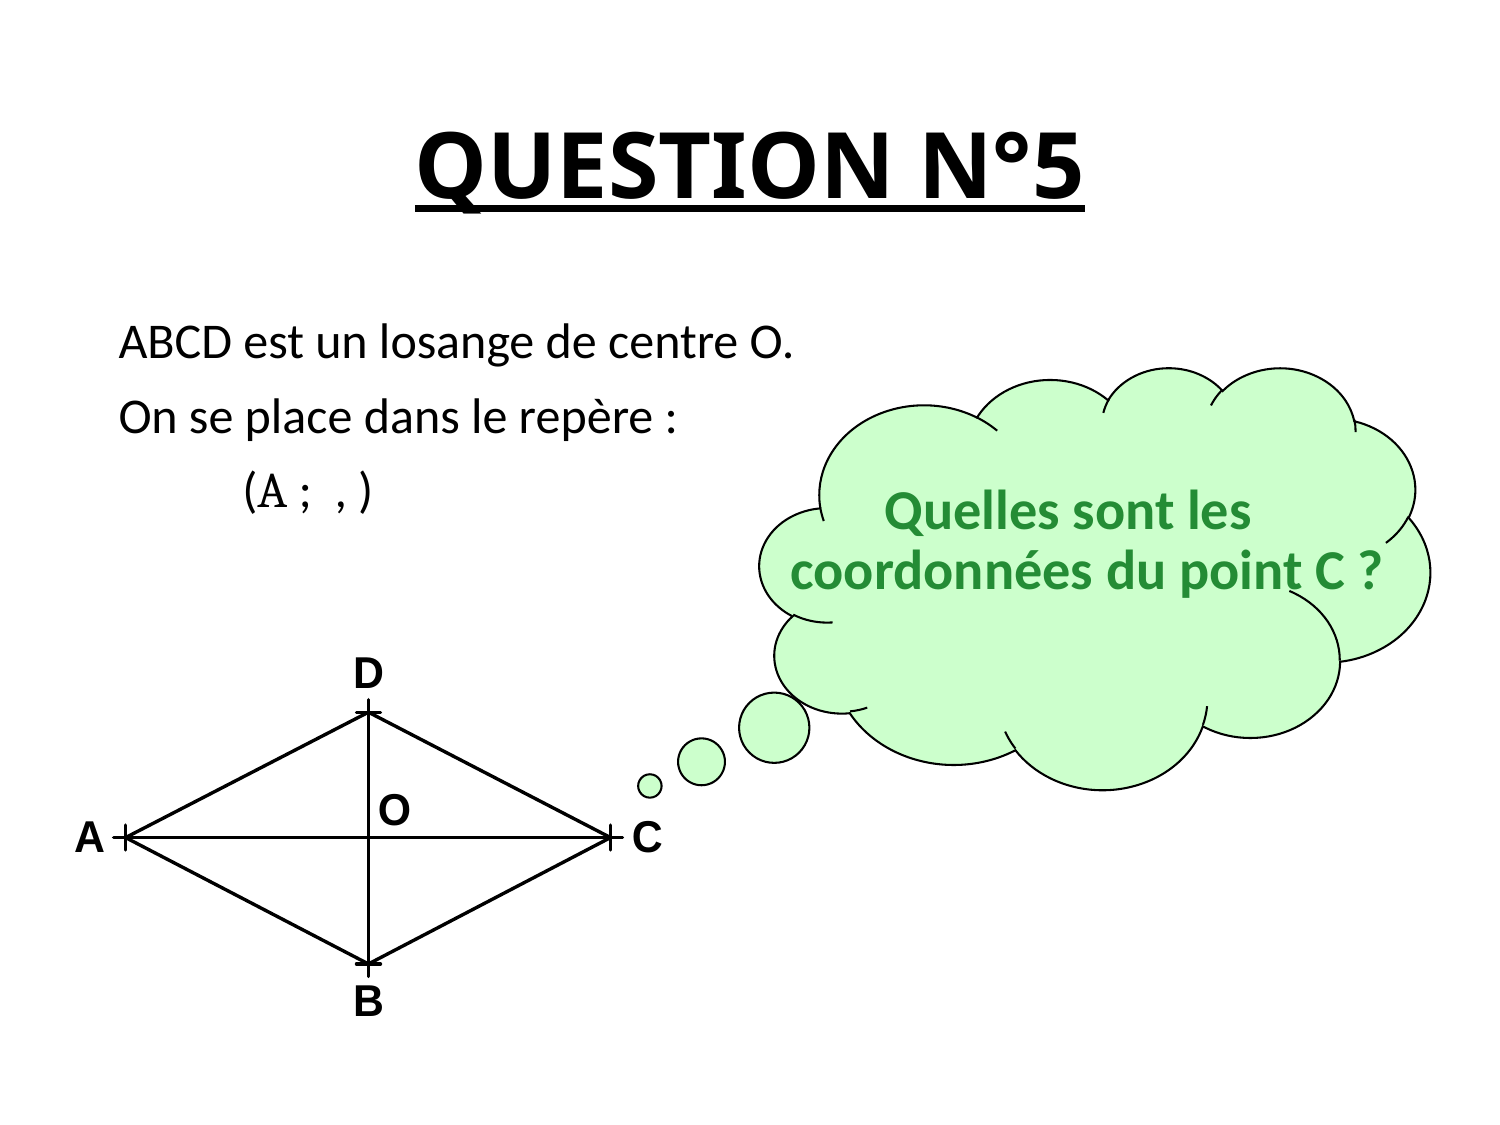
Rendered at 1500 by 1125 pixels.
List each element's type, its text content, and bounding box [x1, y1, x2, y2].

picture [42, 634, 672, 1052]
title QUESTION N°5 [0, 59, 1500, 278]
text_box [677, 737, 723, 787]
list Quelles sont les coordonnées du point C ? [723, 303, 1414, 861]
text_box [1414, 522, 1432, 623]
